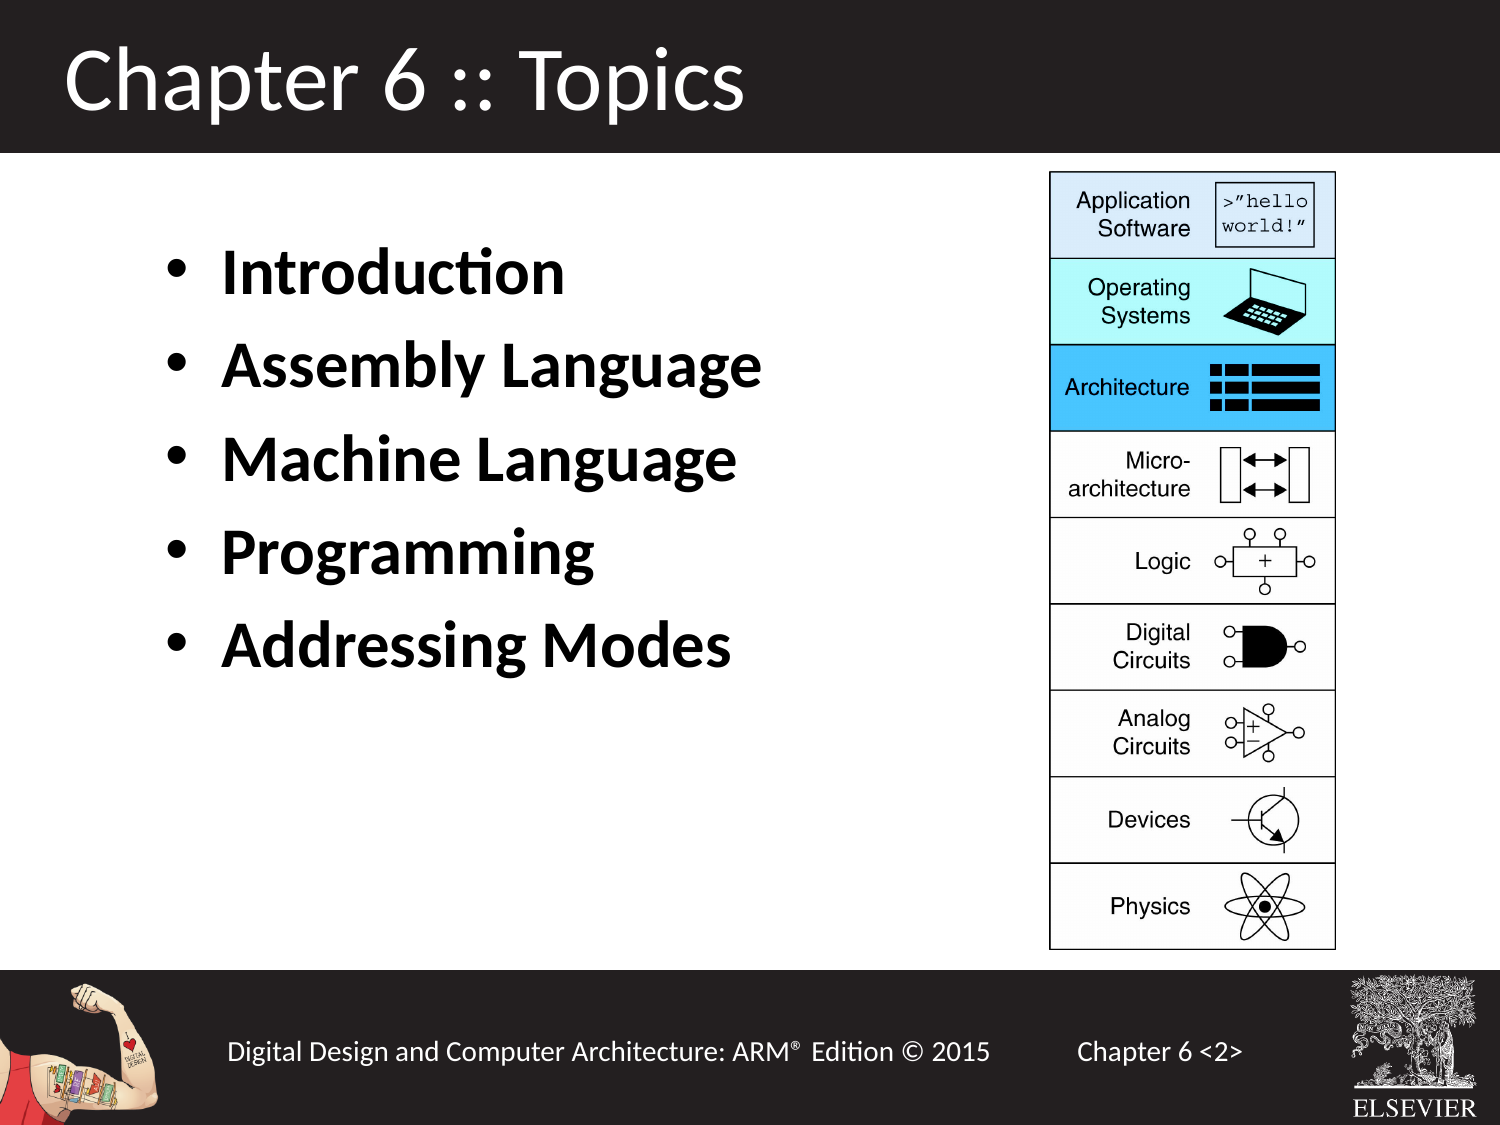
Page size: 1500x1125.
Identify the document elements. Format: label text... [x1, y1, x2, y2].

text_box Introduction Assembly Language Machine Language Programming Addressing Modes [149, 219, 1125, 963]
picture [0, 979, 163, 1125]
picture [1049, 169, 1337, 951]
text_box Chapter 6 :: Topics [50, 11, 1350, 136]
picture [1350, 974, 1477, 1117]
